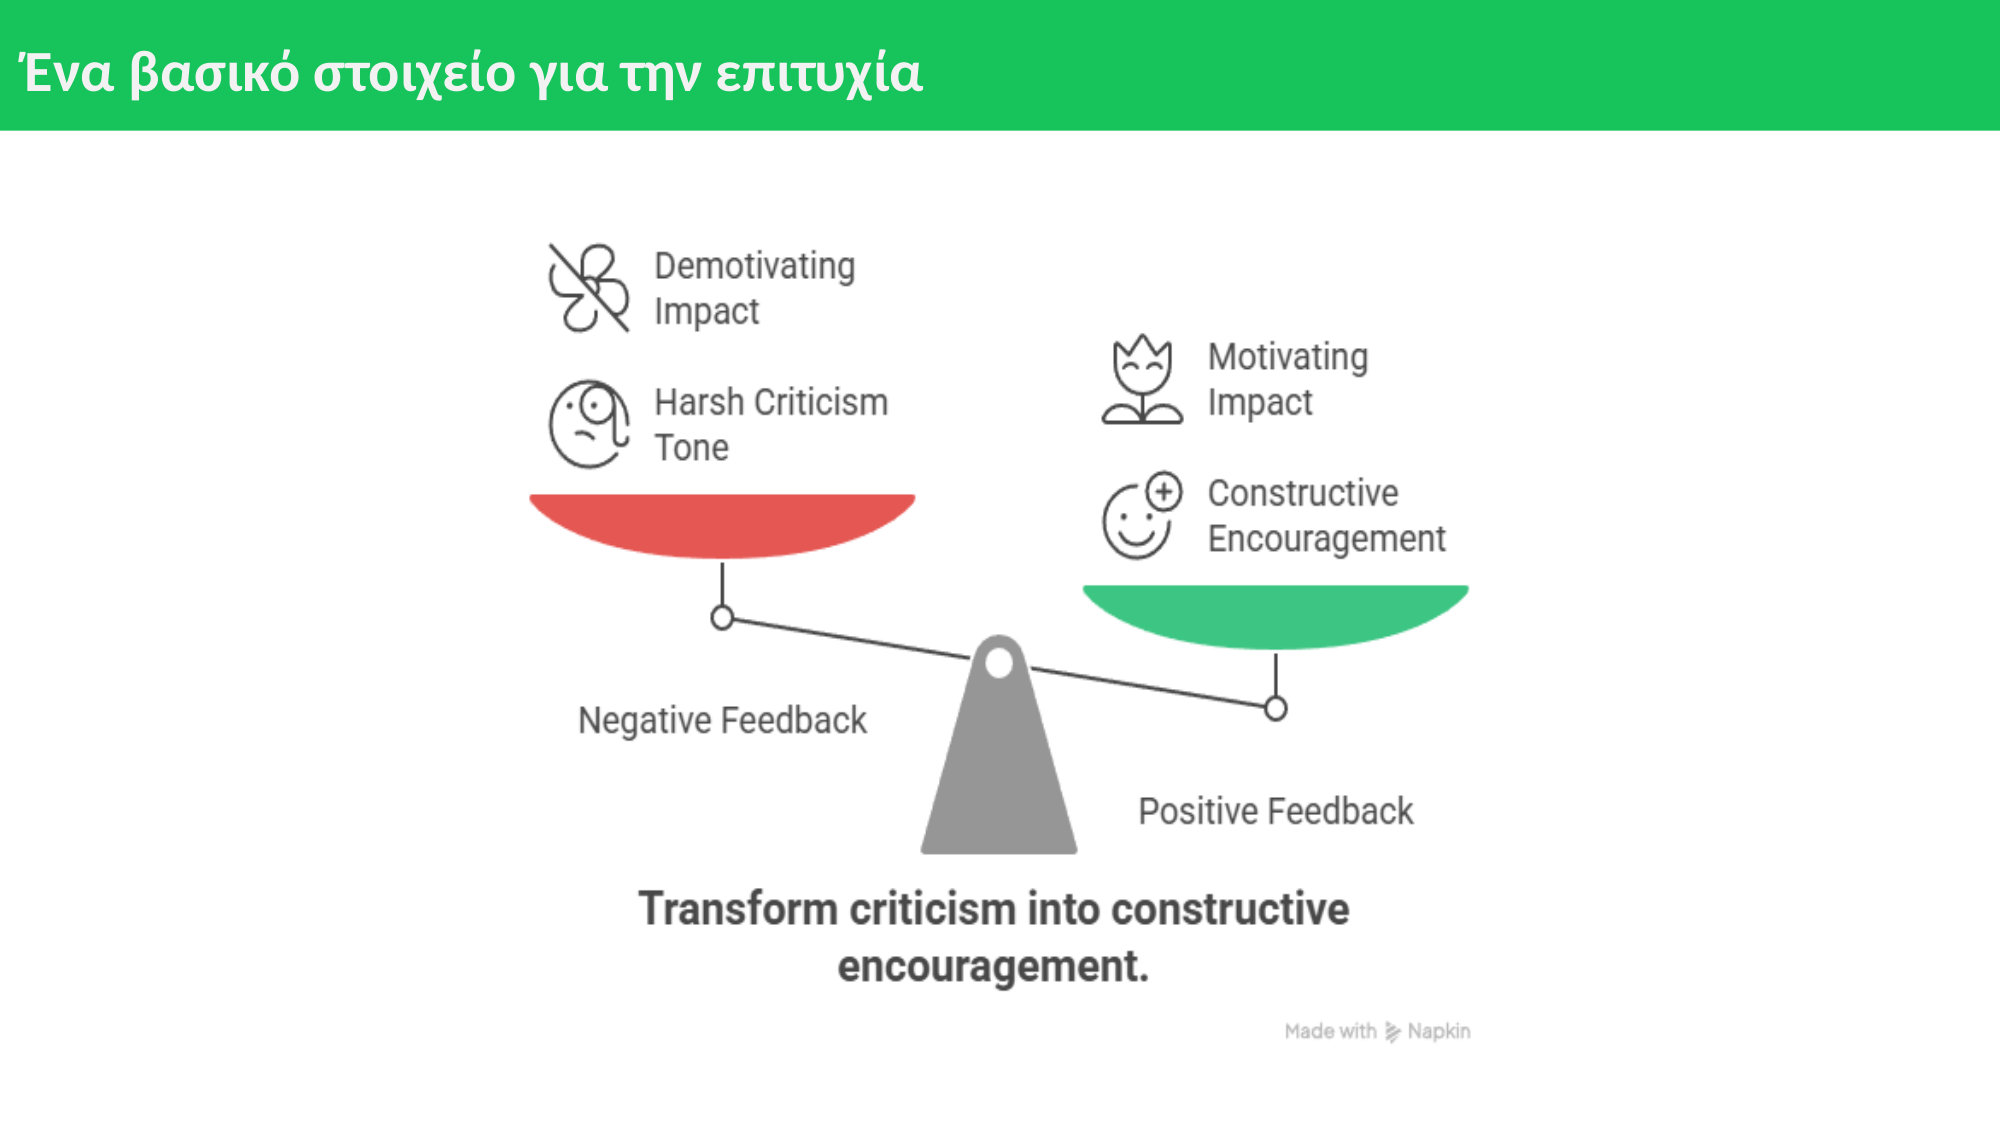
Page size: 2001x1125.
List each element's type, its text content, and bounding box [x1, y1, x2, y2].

title Ένα βασικό στοιχείο για την επιτυχία [16, 13, 1976, 131]
picture [487, 152, 1513, 1084]
